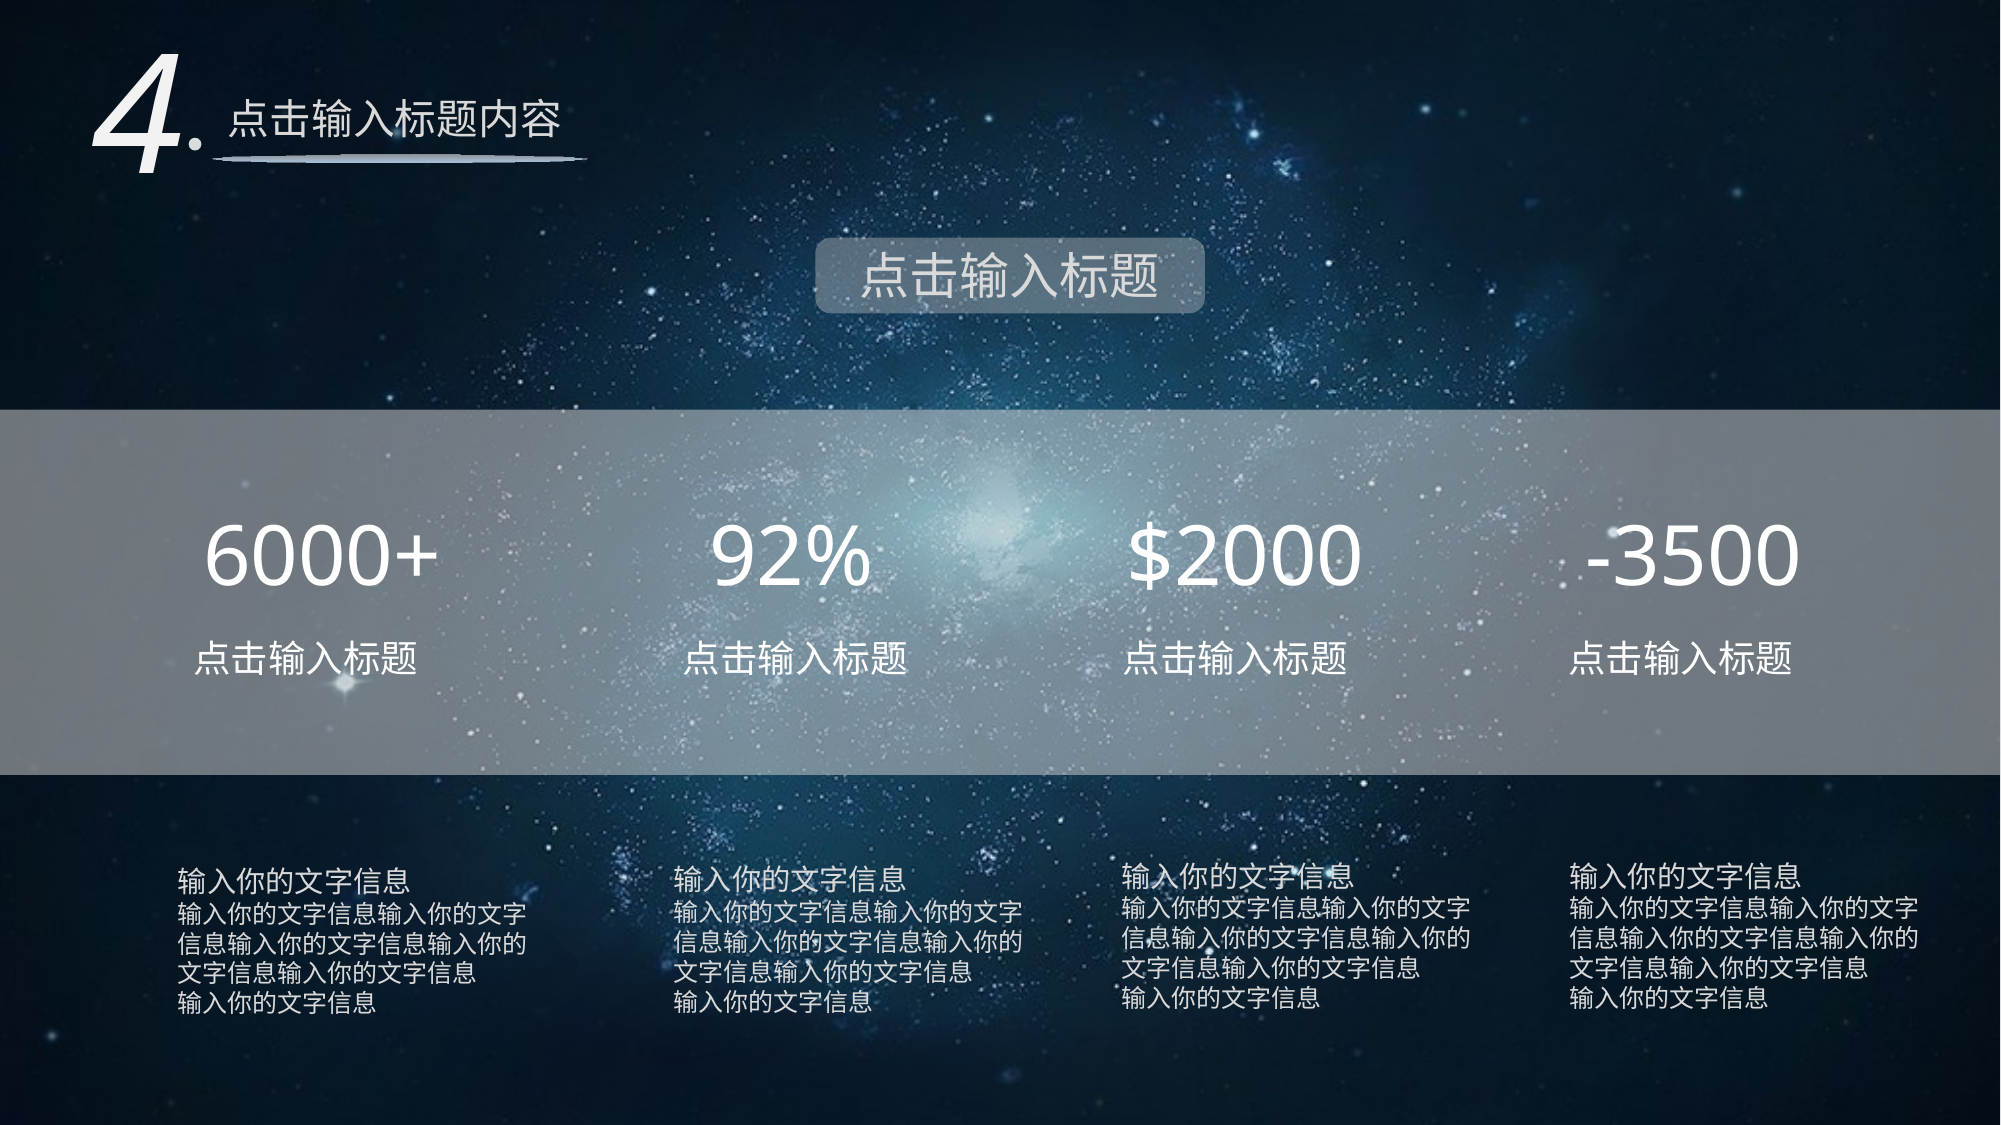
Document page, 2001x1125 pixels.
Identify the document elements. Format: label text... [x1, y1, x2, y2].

text_box [209, 153, 591, 164]
text_box 6000+ [188, 494, 456, 610]
text_box 92% [694, 494, 889, 610]
text_box [199, 137, 203, 151]
text_box 点击输入标题 [178, 627, 433, 687]
text_box 点击输入标题 [667, 627, 923, 687]
text_box [814, 236, 1206, 315]
text_box 输入你的文字信息 输入你的文字信息输入你的文字信息输入你的文字信息输入你的文字信息输入你的文字信息 输入你的文字信息 [163, 855, 564, 1026]
text_box $2000 [1111, 494, 1379, 610]
text_box 点击输入标题内容 [212, 85, 577, 151]
text_box 输入你的文字信息 输入你的文字信息输入你的文字信息输入你的文字信息输入你的文字信息输入你的文字信息 输入你的文字信息 [658, 854, 1060, 1024]
text_box 4 [76, 0, 199, 215]
text_box 点击输入标题 [844, 237, 1174, 313]
text_box 点击输入标题 [1108, 627, 1363, 687]
picture [0, 0, 2001, 1125]
text_box [0, 409, 2000, 776]
text_box 输入你的文字信息 输入你的文字信息输入你的文字信息输入你的文字信息输入你的文字信息输入你的文字信息 输入你的文字信息 [1106, 850, 1508, 1021]
text_box 输入你的文字信息 输入你的文字信息输入你的文字信息输入你的文字信息输入你的文字信息输入你的文字信息 输入你的文字信息 [1554, 850, 1956, 1021]
text_box 点击输入标题 [1553, 627, 1808, 687]
text_box -3500 [1570, 494, 1817, 610]
